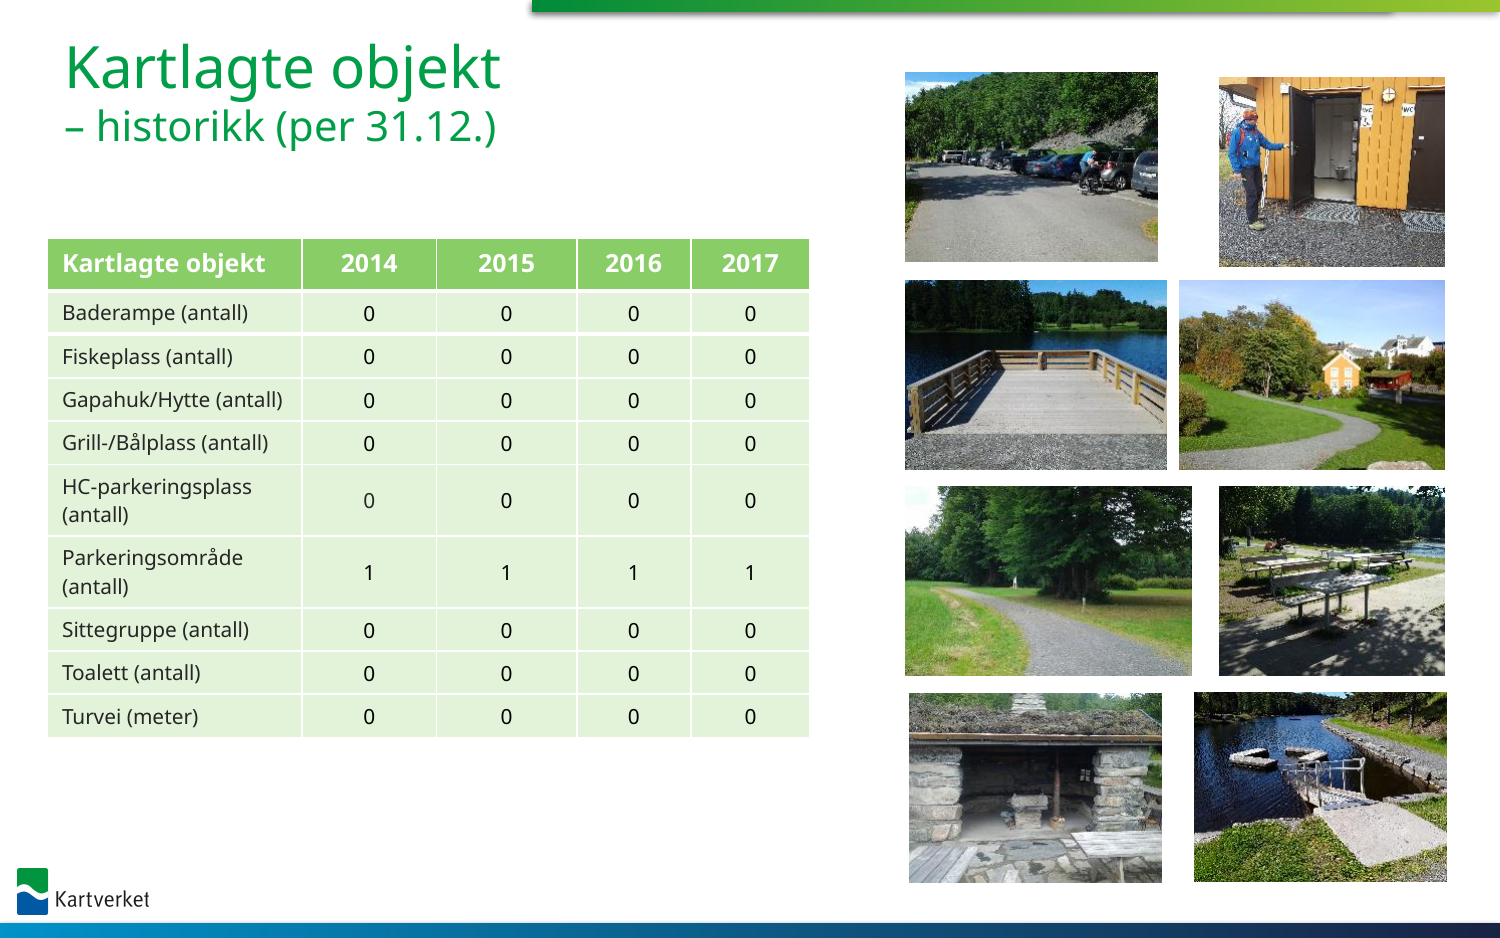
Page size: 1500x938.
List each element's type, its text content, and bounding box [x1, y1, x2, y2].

table_cell 0 [578, 695, 690, 737]
table_cell HC-parkeringsplass (antall) [48, 465, 301, 535]
picture [905, 486, 1193, 676]
picture [1179, 280, 1445, 470]
table_cell 1 [578, 537, 690, 607]
picture [1219, 77, 1445, 267]
table_cell 0 [303, 379, 436, 420]
table_cell 0 [303, 465, 436, 535]
table_cell 0 [692, 336, 809, 377]
picture [1194, 692, 1448, 882]
table_cell 0 [692, 379, 809, 420]
table_cell Parkeringsområde (antall) [48, 537, 301, 607]
picture [1219, 486, 1445, 676]
table_cell 0 [437, 422, 576, 464]
table_cell 0 [437, 465, 576, 535]
table_cell 1 [437, 537, 576, 607]
table_header 2014 [303, 239, 436, 289]
table_cell Sittegruppe (antall) [48, 609, 301, 650]
table_cell 0 [303, 336, 436, 377]
picture [905, 72, 1158, 262]
table_cell 0 [692, 465, 809, 535]
table_cell 0 [578, 465, 690, 535]
text_box Kartlagte objekt – historikk (per 31.12.) [49, 14, 1431, 158]
table_cell 0 [692, 652, 809, 693]
table_cell 0 [303, 695, 436, 737]
table_cell Grill-/Bålplass (antall) [48, 422, 301, 464]
table_header 2017 [692, 239, 809, 289]
table_cell 0 [578, 422, 690, 464]
table_cell 0 [437, 695, 576, 737]
table_cell Turvei (meter) [48, 695, 301, 737]
picture [909, 693, 1163, 884]
table_cell 0 [437, 609, 576, 650]
table_cell 0 [303, 609, 436, 650]
table_cell 0 [578, 652, 690, 693]
table_cell 0 [303, 293, 436, 332]
table_cell Baderampe (antall) [48, 293, 301, 332]
table_cell 1 [303, 537, 436, 607]
table_cell 0 [578, 336, 690, 377]
table_cell 0 [437, 652, 576, 693]
table_cell 0 [437, 379, 576, 420]
table_cell 0 [437, 293, 576, 332]
table_cell 0 [578, 293, 690, 332]
table_cell 0 [578, 609, 690, 650]
table_cell 0 [692, 293, 809, 332]
table_header 2016 [578, 239, 690, 289]
table_cell 0 [437, 336, 576, 377]
table_cell Gapahuk/Hytte (antall) [48, 379, 301, 420]
picture [905, 280, 1167, 470]
table_cell 0 [692, 422, 809, 464]
table_cell Toalett (antall) [48, 652, 301, 693]
table_cell Fiskeplass (antall) [48, 336, 301, 377]
table_cell 1 [692, 537, 809, 607]
table_header 2015 [437, 239, 576, 289]
table_cell 0 [692, 609, 809, 650]
table_cell 0 [303, 652, 436, 693]
table_cell 0 [692, 695, 809, 737]
table_cell 0 [303, 422, 436, 464]
table_header Kartlagte objekt [48, 239, 301, 289]
table_cell 0 [578, 379, 690, 420]
